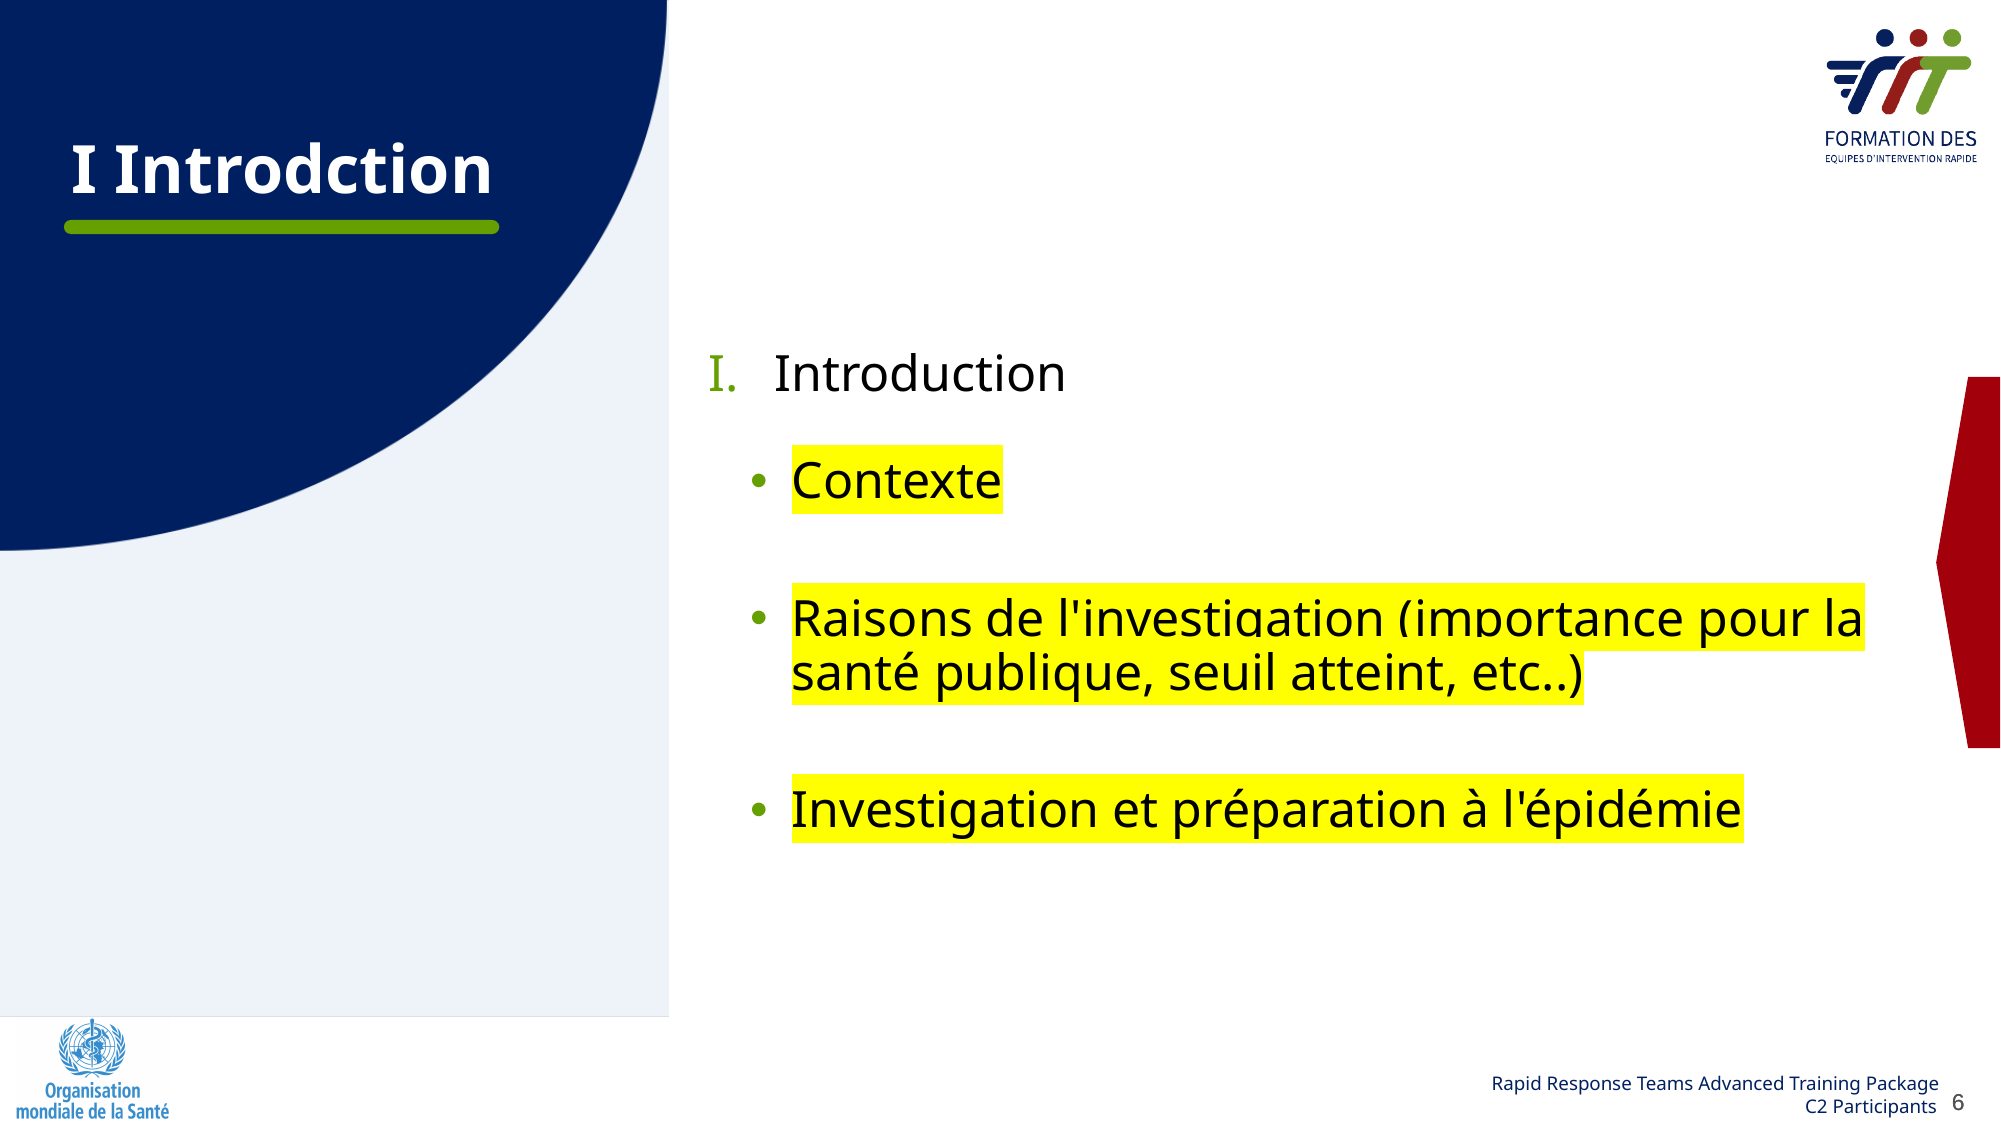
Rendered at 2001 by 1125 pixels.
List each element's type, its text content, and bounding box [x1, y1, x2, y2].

list Introduction Contexte Raisons de l'investigation (importance pour la santé publique, seuil atteint, etc..) Investigation et préparation à l'épidémie [700, 137, 1937, 1049]
picture [1825, 28, 1977, 164]
picture [0, 0, 669, 1120]
text_box I Introdction [63, 13, 600, 331]
